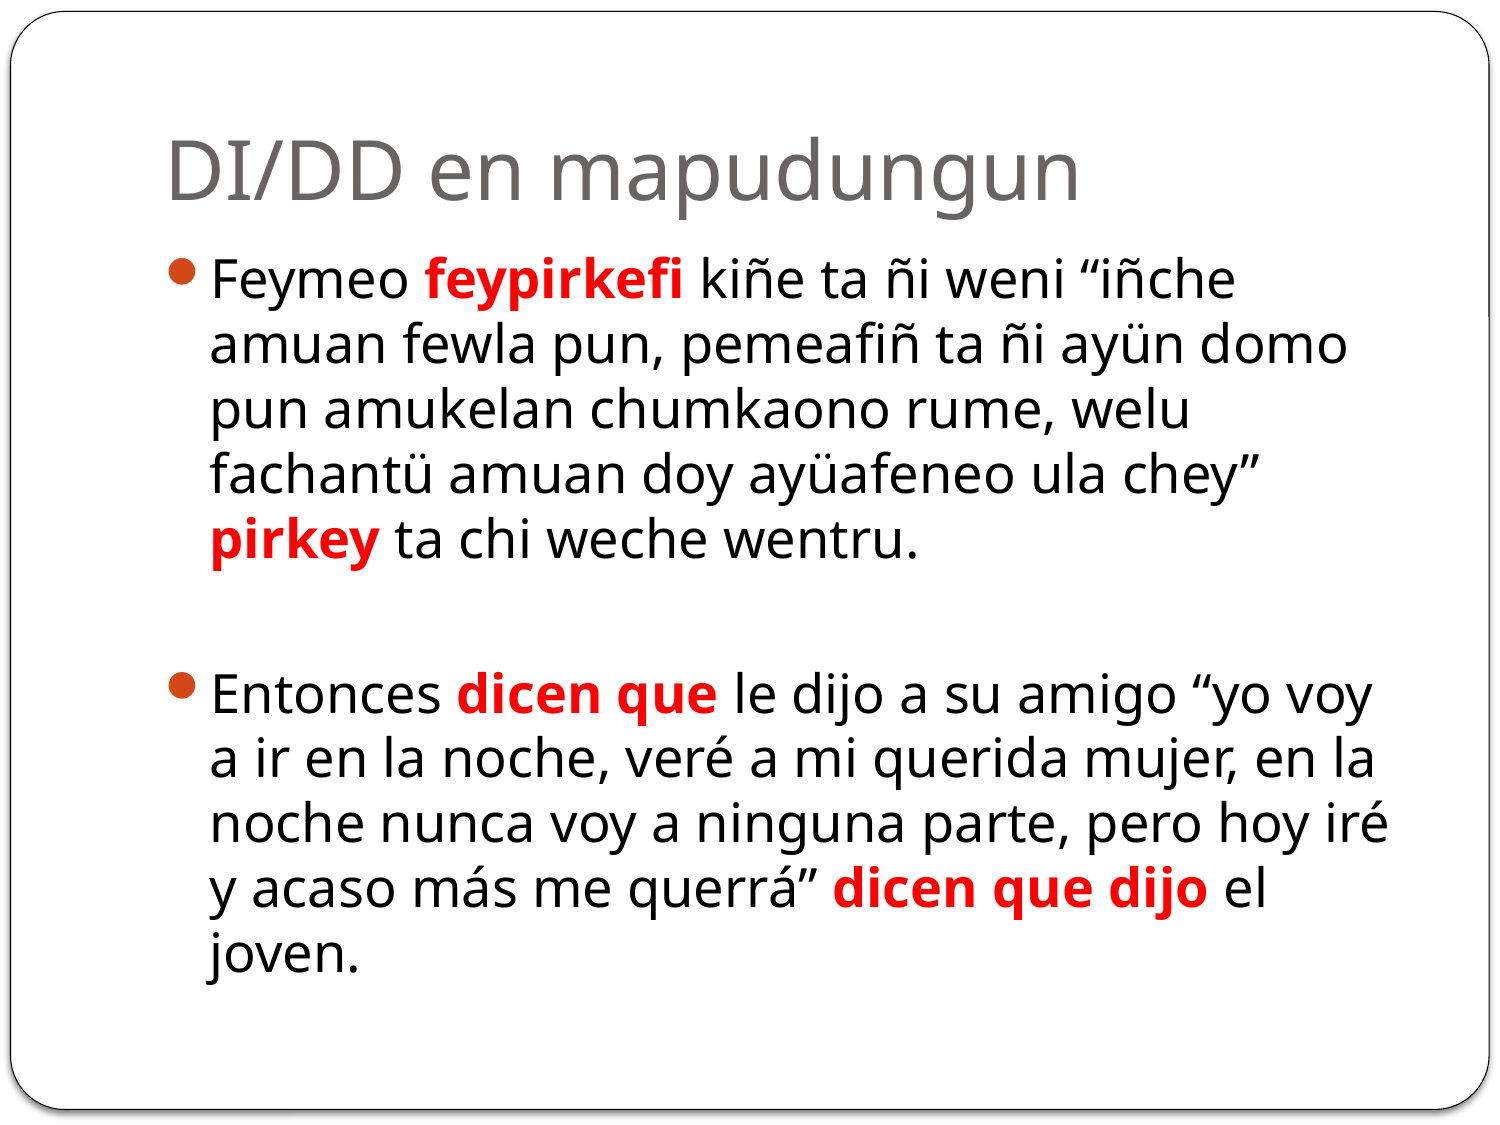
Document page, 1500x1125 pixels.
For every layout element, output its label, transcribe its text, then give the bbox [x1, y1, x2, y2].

title DI/DD en mapudungun [150, 45, 1425, 233]
list Feymeo feypirkefi kiñe ta ñi weni “iñche amuan fewla pun, pemeafiñ ta ñi ayün domo pun amukelan chumkaono rume, welu fachantü amuan doy ayüafeneo ula chey” pirkey ta chi weche wentru. Entonces dicen que le dijo a su amigo “yo voy a ir en la noche, veré a mi querida mujer, en la noche nunca voy a ninguna parte, pero hoy iré y acaso más me querrá” dicen que dijo el joven. [150, 237, 1425, 988]
